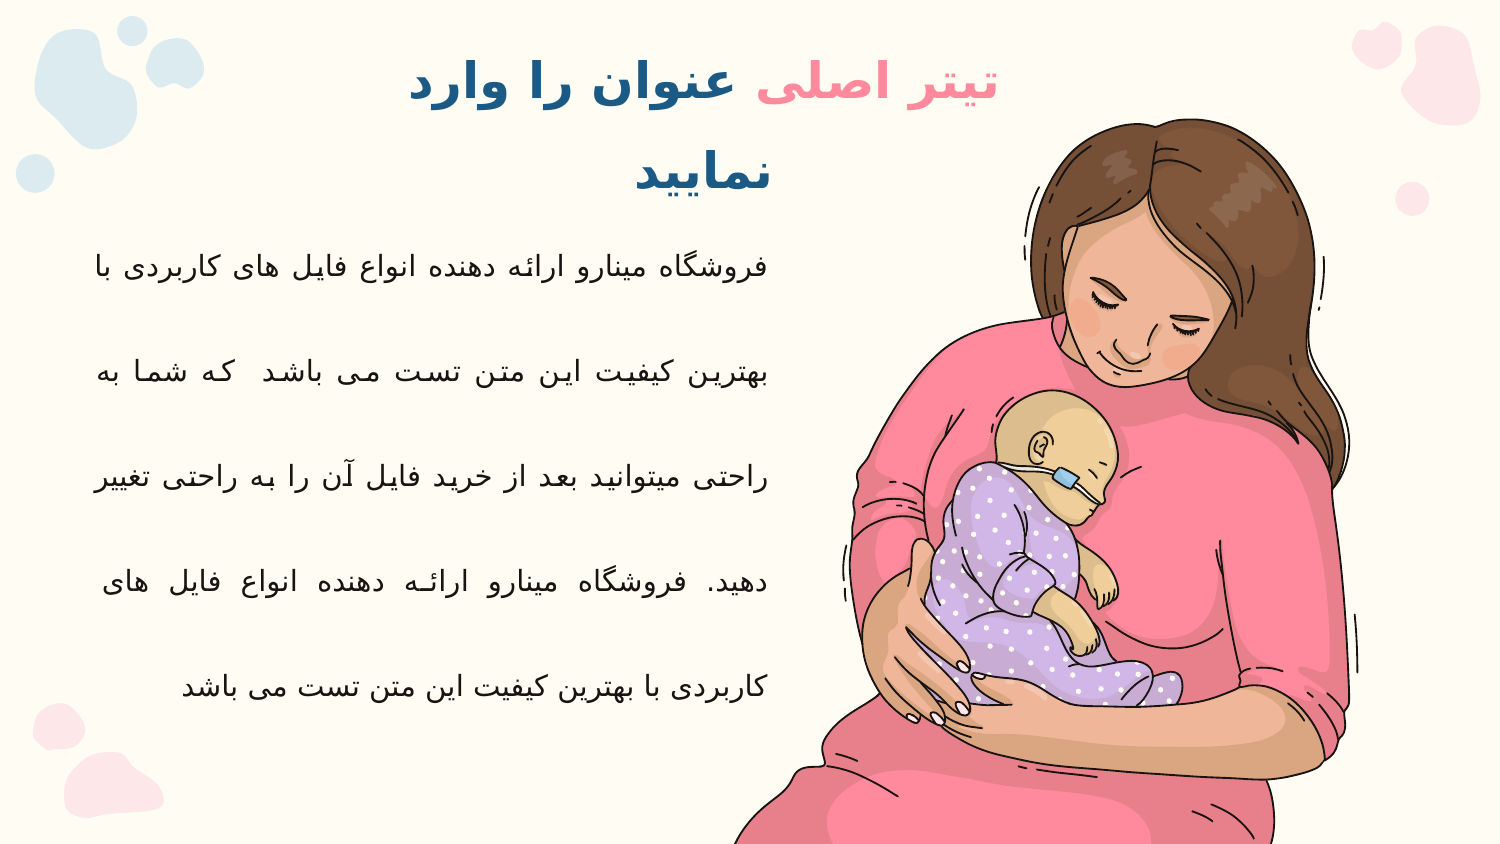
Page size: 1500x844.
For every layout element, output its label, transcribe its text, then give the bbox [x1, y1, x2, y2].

text_box [1009, 551, 1025, 556]
text_box [960, 677, 1285, 746]
text_box [930, 498, 954, 575]
text_box [905, 712, 920, 722]
text_box [1105, 620, 1224, 650]
text_box [1103, 591, 1111, 608]
text_box [919, 681, 947, 721]
text_box [1069, 646, 1089, 657]
text_box [1061, 470, 1077, 484]
text_box [1038, 409, 1114, 502]
text_box [1073, 486, 1101, 505]
text_box [1307, 302, 1351, 490]
text_box [1078, 544, 1108, 596]
text_box [945, 715, 983, 730]
text_box [876, 318, 1074, 507]
text_box [852, 515, 926, 541]
text_box [861, 497, 918, 509]
text_box [884, 677, 946, 727]
text_box [1204, 388, 1213, 397]
text_box [1109, 574, 1116, 586]
text_box [1004, 559, 1054, 598]
text_box [1023, 245, 1027, 261]
text_box [944, 414, 953, 437]
text_box [1074, 540, 1081, 599]
text_box [952, 610, 959, 617]
text_box [1071, 600, 1078, 607]
text_box [1152, 118, 1316, 306]
text_box [971, 674, 987, 681]
text_box [997, 461, 1056, 473]
text_box [1038, 310, 1044, 319]
text_box [970, 671, 1004, 704]
text_box [917, 650, 942, 674]
text_box [952, 461, 997, 500]
text_box [1325, 490, 1351, 762]
text_box [1152, 129, 1298, 276]
text_box [1043, 252, 1052, 318]
text_box [923, 436, 946, 497]
text_box تیتر اصلی عنوان را وارد نمایید [352, 11, 1056, 206]
text_box [1027, 514, 1078, 586]
text_box [1056, 625, 1071, 651]
text_box [872, 500, 912, 519]
text_box [977, 571, 983, 578]
text_box [1196, 222, 1202, 229]
text_box [990, 423, 994, 433]
text_box [861, 567, 920, 725]
text_box [1075, 688, 1082, 695]
text_box [992, 551, 1057, 618]
text_box [1013, 503, 1026, 552]
text_box [941, 726, 1324, 781]
text_box [943, 724, 972, 739]
text_box [1109, 339, 1151, 370]
text_box [957, 703, 967, 714]
text_box [1093, 504, 1100, 512]
text_box [1129, 351, 1141, 360]
text_box [1098, 461, 1108, 466]
text_box [1098, 294, 1113, 304]
text_box [1114, 671, 1121, 677]
text_box [964, 610, 1006, 625]
text_box [835, 753, 859, 762]
text_box [1147, 189, 1237, 315]
text_box [1102, 443, 1117, 493]
text_box [1187, 377, 1297, 444]
text_box [1113, 371, 1122, 376]
text_box [1027, 430, 1054, 466]
text_box [1089, 276, 1128, 302]
text_box [1047, 237, 1052, 247]
text_box [1054, 469, 1072, 487]
text_box [994, 389, 1119, 506]
text_box [963, 633, 969, 640]
text_box [1065, 521, 1076, 537]
text_box [907, 537, 936, 588]
text_box [1147, 323, 1163, 354]
text_box [959, 663, 968, 671]
text_box [1076, 197, 1122, 226]
text_box [919, 597, 972, 669]
text_box [1062, 329, 1084, 364]
text_box [1292, 372, 1334, 474]
text_box [924, 522, 930, 542]
text_box [1135, 671, 1141, 678]
text_box [1157, 687, 1164, 693]
text_box [1086, 644, 1094, 656]
text_box [876, 518, 915, 582]
text_box [737, 766, 864, 844]
text_box [995, 396, 1015, 418]
text_box [1191, 810, 1214, 823]
text_box [1023, 683, 1048, 701]
text_box [1071, 571, 1077, 578]
text_box [955, 660, 971, 671]
text_box [961, 546, 995, 602]
text_box [907, 626, 971, 674]
text_box [1073, 537, 1120, 602]
text_box [1275, 409, 1329, 472]
text_box [894, 656, 921, 682]
text_box [1353, 613, 1359, 674]
text_box [1080, 609, 1093, 627]
text_box [1265, 779, 1276, 844]
text_box [1008, 668, 1015, 674]
text_box [1035, 454, 1043, 461]
text_box [1102, 150, 1138, 185]
text_box [1326, 692, 1345, 713]
text_box [929, 711, 946, 725]
text_box [1219, 539, 1224, 572]
text_box [1015, 558, 1030, 572]
text_box [1325, 419, 1343, 483]
text_box [995, 462, 1065, 524]
text_box [955, 518, 962, 525]
text_box [1026, 504, 1032, 511]
text_box [1247, 264, 1255, 304]
text_box [1008, 646, 1015, 652]
text_box [1005, 679, 1015, 685]
text_box [1108, 588, 1116, 606]
text_box [947, 408, 965, 436]
text_box [1035, 768, 1098, 778]
text_box [932, 714, 943, 724]
text_box [1152, 670, 1184, 703]
text_box [1280, 412, 1328, 464]
text_box [1237, 138, 1290, 194]
text_box [996, 561, 1003, 567]
text_box [1120, 675, 1150, 701]
text_box [1060, 466, 1081, 479]
text_box [961, 563, 978, 584]
text_box [1228, 366, 1323, 435]
text_box [971, 478, 1026, 567]
text_box [933, 580, 1150, 698]
text_box [883, 540, 968, 713]
text_box [1044, 645, 1050, 652]
text_box [1181, 324, 1193, 330]
text_box [1103, 427, 1114, 449]
text_box [1222, 576, 1242, 673]
text_box [997, 392, 1102, 465]
text_box [907, 506, 926, 516]
text_box [1070, 685, 1241, 708]
text_box [1061, 272, 1189, 389]
text_box [1064, 197, 1230, 338]
text_box [954, 700, 971, 715]
text_box [1113, 367, 1122, 373]
text_box [1030, 206, 1042, 311]
text_box [1060, 224, 1079, 273]
text_box [1318, 703, 1339, 741]
text_box [1187, 366, 1192, 376]
text_box [1234, 310, 1238, 330]
text_box [1053, 294, 1058, 311]
text_box [1053, 314, 1066, 344]
text_box [1298, 367, 1338, 430]
text_box [1093, 565, 1117, 606]
text_box [1003, 628, 1009, 635]
text_box [1152, 159, 1202, 173]
text_box [1176, 372, 1187, 378]
text_box [1034, 588, 1098, 654]
text_box [1305, 323, 1346, 482]
text_box [1146, 323, 1158, 347]
text_box [1023, 511, 1028, 537]
text_box [1017, 765, 1028, 770]
text_box [926, 585, 939, 616]
text_box [1328, 473, 1334, 485]
text_box [987, 674, 1071, 705]
text_box [1306, 691, 1314, 698]
text_box [902, 482, 925, 498]
text_box [929, 572, 941, 607]
text_box [1241, 684, 1326, 760]
text_box [1063, 227, 1076, 263]
text_box [1076, 206, 1092, 218]
text_box [904, 623, 956, 666]
text_box [916, 550, 933, 599]
text_box [1088, 468, 1098, 480]
text_box [1096, 418, 1103, 425]
text_box [1049, 666, 1055, 673]
text_box [848, 316, 1050, 643]
text_box [1215, 548, 1224, 576]
text_box [1051, 317, 1089, 369]
text_box [983, 625, 990, 631]
text_box [1289, 354, 1293, 366]
text_box [1045, 516, 1051, 523]
text_box [970, 531, 977, 538]
text_box [843, 587, 847, 602]
text_box [1078, 191, 1147, 227]
text_box [1062, 552, 1069, 559]
text_box [1149, 188, 1237, 309]
text_box [1024, 206, 1033, 238]
text_box [1322, 428, 1331, 457]
text_box [1053, 535, 1059, 542]
text_box [1148, 164, 1154, 189]
text_box [887, 678, 930, 719]
text_box [1173, 329, 1190, 339]
text_box [1049, 568, 1055, 575]
text_box [1303, 410, 1331, 469]
text_box [940, 558, 946, 565]
text_box [1088, 471, 1096, 481]
text_box [854, 352, 943, 536]
text_box [1013, 600, 1020, 606]
text_box [1068, 663, 1080, 668]
text_box [1169, 675, 1176, 682]
text_box [935, 575, 942, 581]
text_box [1033, 436, 1049, 458]
text_box [1051, 592, 1097, 643]
text_box [1145, 673, 1181, 705]
text_box [971, 613, 1050, 627]
text_box [1056, 123, 1153, 175]
text_box [975, 696, 982, 702]
text_box [987, 497, 993, 504]
text_box [986, 475, 993, 482]
text_box [1056, 144, 1092, 187]
text_box [905, 626, 970, 703]
text_box [733, 695, 878, 844]
text_box [1152, 140, 1158, 163]
text_box [1210, 803, 1255, 840]
text_box [1319, 255, 1325, 301]
text_box [898, 551, 910, 573]
text_box [1046, 553, 1052, 560]
text_box [1032, 121, 1313, 424]
text_box [1032, 611, 1075, 651]
text_box [1154, 147, 1179, 154]
text_box [940, 703, 984, 729]
text_box [1083, 414, 1329, 701]
text_box [901, 518, 926, 539]
text_box [1008, 467, 1054, 476]
text_box [1005, 539, 1012, 546]
text_box [1091, 638, 1098, 654]
text_box [923, 576, 931, 604]
text_box [1208, 161, 1278, 228]
text_box [1169, 314, 1210, 322]
text_box [1053, 585, 1101, 648]
text_box [968, 702, 1013, 707]
text_box [1031, 569, 1038, 576]
text_box [932, 464, 1075, 623]
text_box فروشگاه مینارو ارائه دهنده انواع فایل های کاربردی با بهترین کیفیت این متن تست می باشد که شما به راحتی میتوانید بعد از خرید فایل آن را به راحتی تغییر دهید. فروشگاه مینارو ارائه دهنده انواع فایل های کاربردی با بهترین کیفیت این متن تست می باشد [77, 170, 784, 710]
text_box [1051, 311, 1066, 318]
text_box [1289, 685, 1344, 757]
text_box [935, 699, 946, 704]
text_box [1287, 702, 1306, 722]
text_box [1190, 302, 1232, 367]
text_box [1006, 575, 1013, 582]
text_box [1217, 398, 1298, 442]
text_box [1076, 482, 1101, 504]
text_box [893, 654, 956, 716]
text_box [1041, 350, 1348, 709]
text_box [842, 544, 848, 582]
text_box [1049, 620, 1154, 705]
text_box [1096, 593, 1106, 611]
text_box [1001, 512, 1007, 519]
text_box [1044, 482, 1094, 519]
text_box [864, 571, 919, 718]
text_box [999, 590, 1006, 596]
text_box [827, 771, 1151, 844]
text_box [1069, 214, 1213, 386]
text_box [973, 678, 1014, 705]
text_box [920, 422, 948, 492]
text_box [1120, 465, 1142, 479]
text_box [1255, 666, 1284, 673]
text_box [1068, 512, 1095, 527]
text_box [1093, 588, 1099, 600]
text_box [1099, 352, 1143, 373]
text_box [976, 466, 983, 472]
text_box [1051, 466, 1080, 490]
text_box [1168, 375, 1189, 381]
text_box [925, 407, 1009, 549]
text_box [974, 513, 981, 520]
text_box [851, 518, 897, 630]
text_box [1113, 338, 1152, 365]
text_box [1065, 228, 1079, 269]
text_box [1162, 343, 1201, 371]
text_box [1016, 472, 1096, 524]
text_box [1238, 667, 1252, 686]
text_box [1206, 232, 1244, 318]
text_box [970, 485, 976, 492]
text_box [1092, 621, 1118, 663]
text_box [946, 687, 1323, 778]
text_box [951, 502, 957, 537]
text_box [1060, 318, 1068, 347]
text_box [1079, 573, 1099, 602]
text_box [824, 696, 1273, 844]
text_box [918, 638, 1151, 706]
text_box [1112, 372, 1121, 378]
text_box [826, 765, 899, 798]
text_box [1069, 298, 1101, 338]
text_box [1060, 583, 1066, 590]
text_box [1063, 562, 1078, 597]
text_box [922, 681, 971, 717]
text_box [924, 612, 947, 635]
text_box [1291, 200, 1299, 217]
